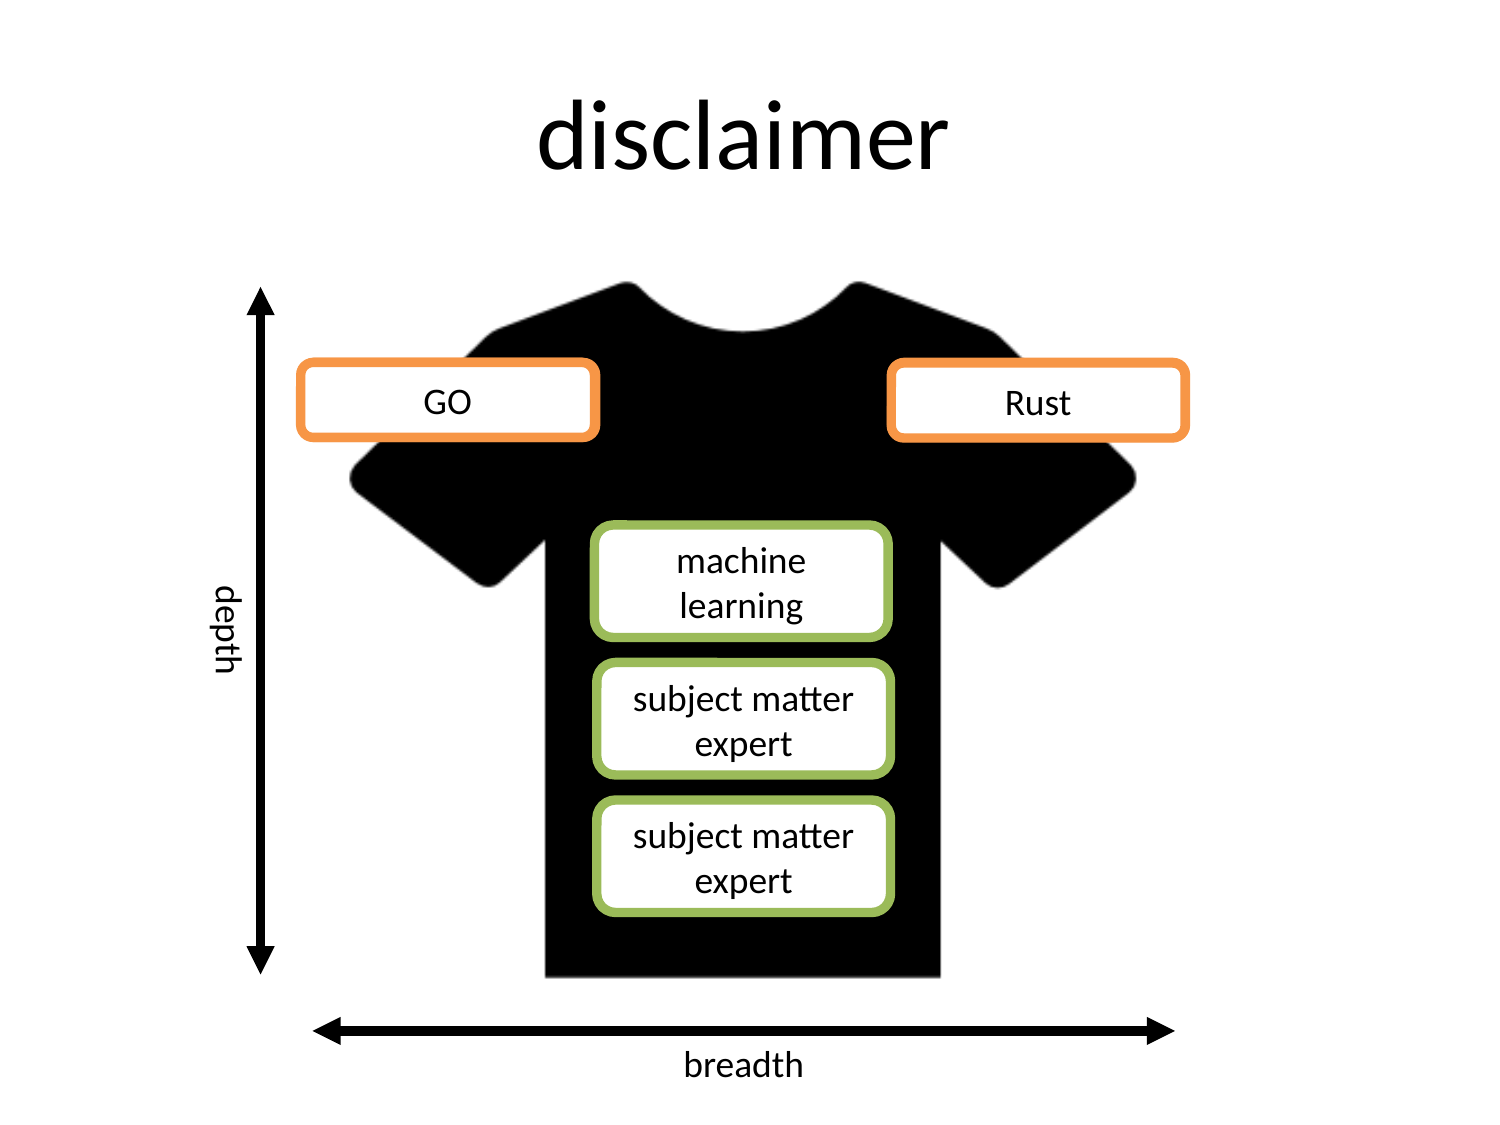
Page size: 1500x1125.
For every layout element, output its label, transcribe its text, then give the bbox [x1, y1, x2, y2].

text_box disclaimer [74, 62, 1413, 198]
text_box GO [300, 364, 307, 436]
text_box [312, 1030, 1176, 1094]
text_box Rust [1179, 364, 1186, 437]
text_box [199, 286, 261, 975]
picture [312, 199, 1176, 1030]
